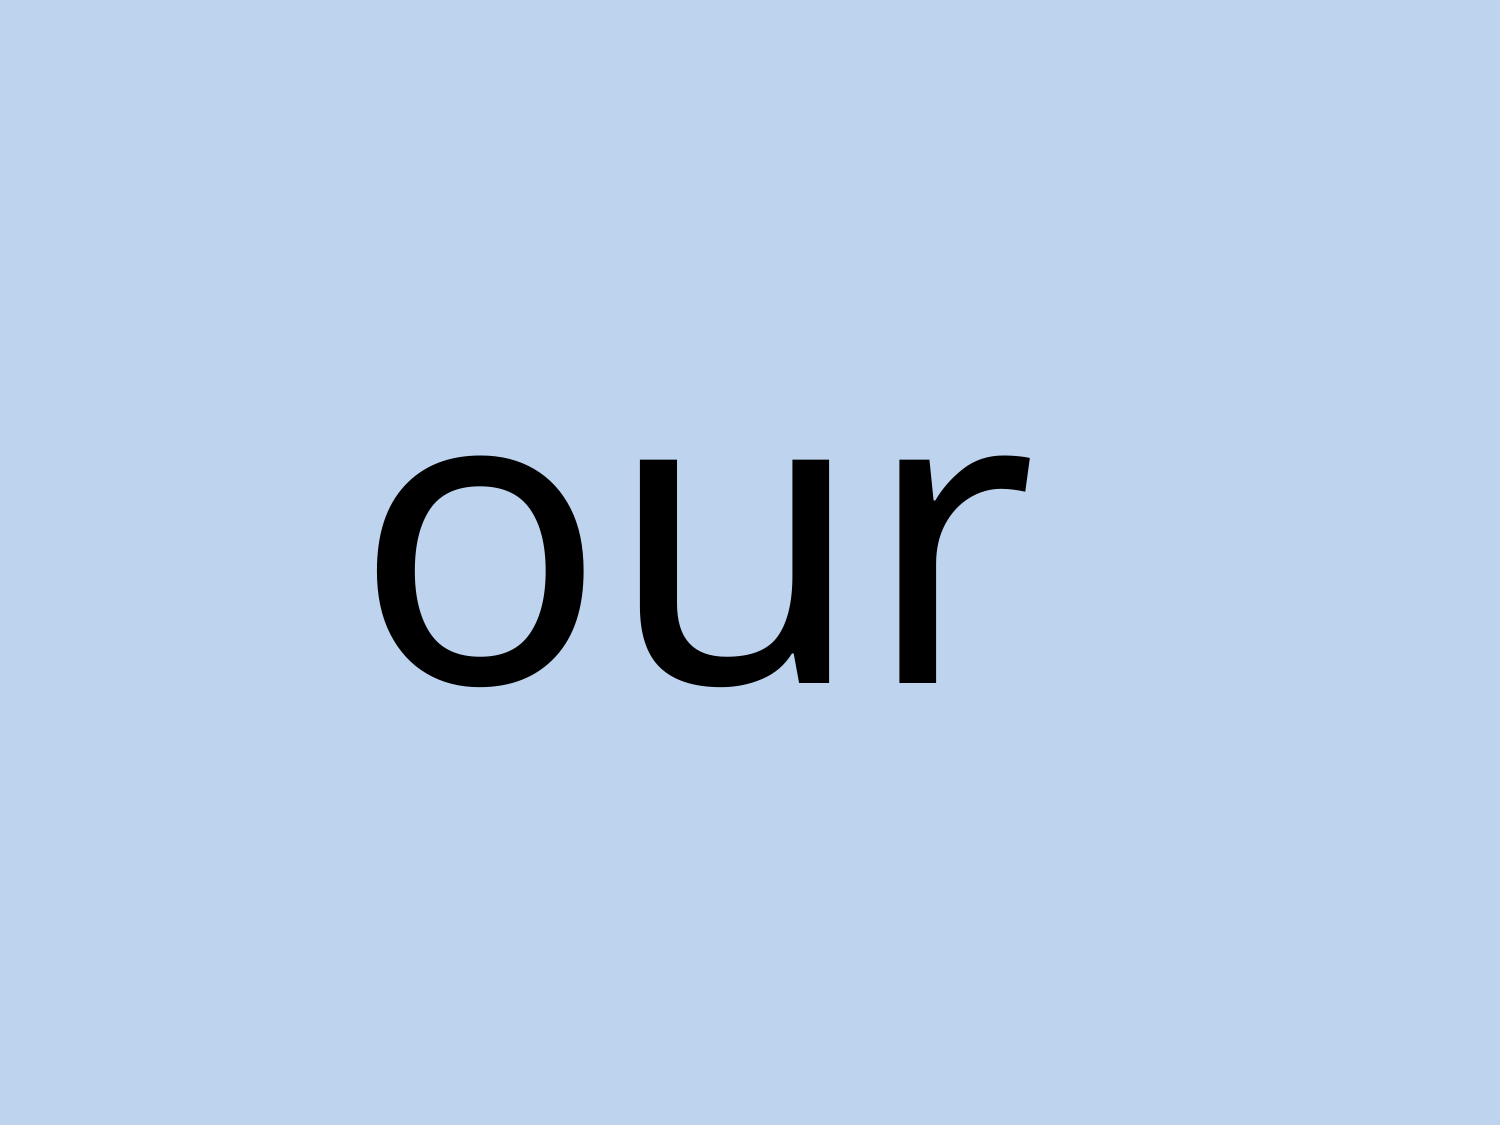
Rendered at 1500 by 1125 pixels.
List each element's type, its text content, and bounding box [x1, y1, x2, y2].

text_box our [41, 259, 1459, 775]
